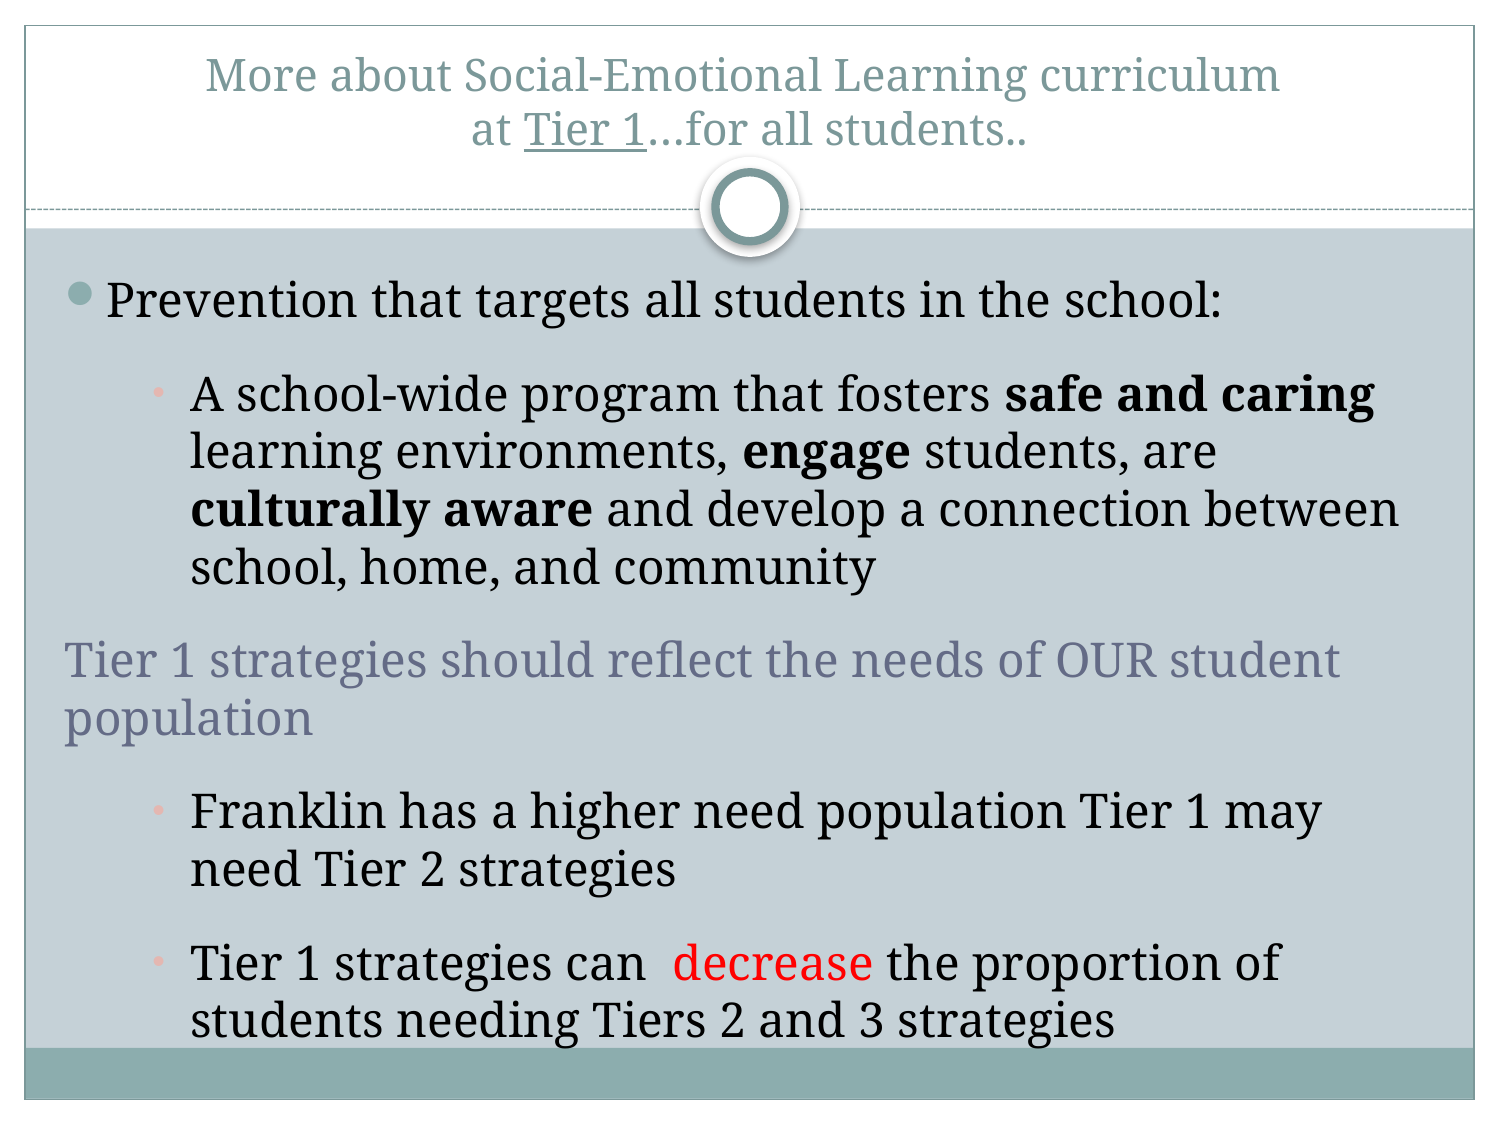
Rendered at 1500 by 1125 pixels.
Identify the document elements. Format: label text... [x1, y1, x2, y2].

title More about Social-Emotional Learning curriculum at Tier 1…for all students.. [49, 37, 1450, 162]
list Prevention that targets all students in the school: A school-wide program that fosters safe and caring learning environments, engage students, are culturally aware and develop a connection between school, home, and community Tier 1 strategies should reflect the needs of OUR student population Franklin has a higher need population Tier 1 may need Tier 2 strategies Tier 1 strategies can decrease the proportion of students needing Tiers 2 and 3 strategies [50, 262, 1425, 1062]
